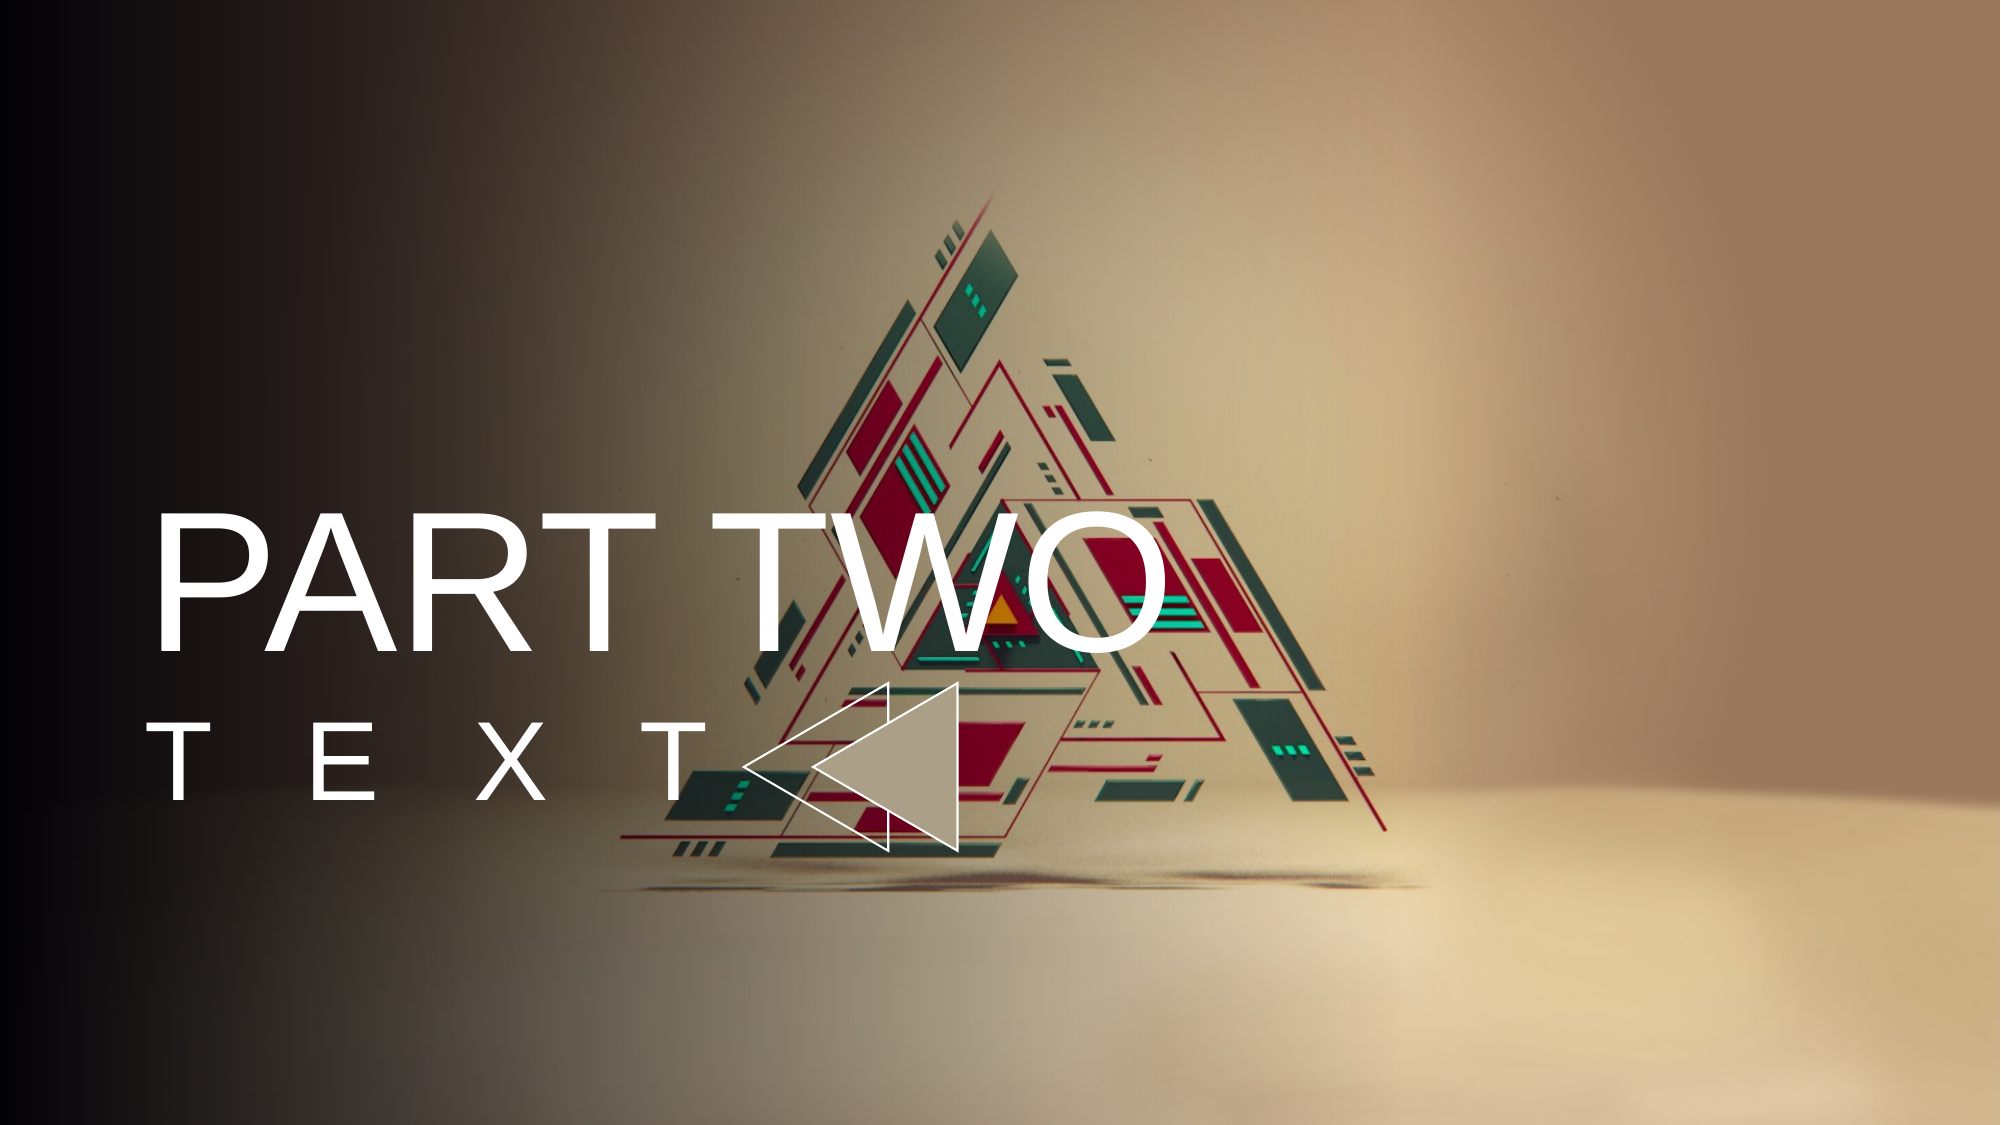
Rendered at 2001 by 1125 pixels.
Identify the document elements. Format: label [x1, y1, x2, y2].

picture [0, 0, 2000, 1125]
text_box [743, 682, 958, 851]
